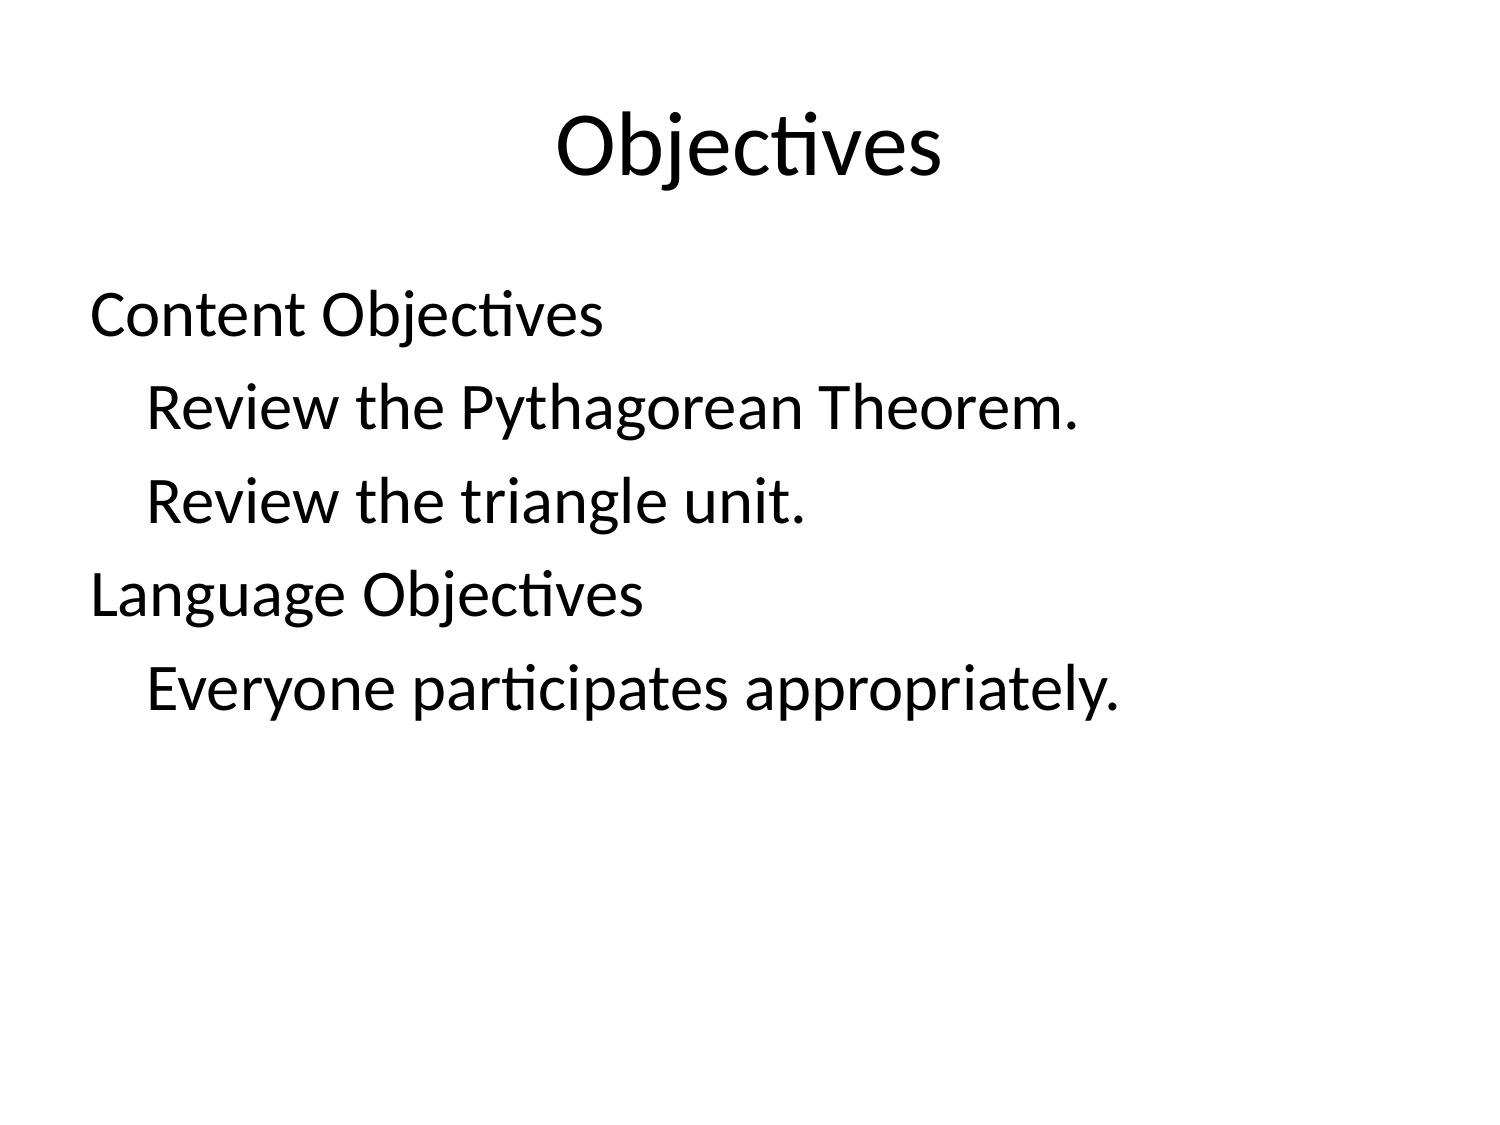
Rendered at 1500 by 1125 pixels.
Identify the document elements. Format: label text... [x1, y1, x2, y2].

list Content Objectives Review the Pythagorean Theorem. Review the triangle unit. Language Objectives Everyone participates appropriately. [75, 262, 1425, 1005]
title Objectives [75, 45, 1425, 233]
